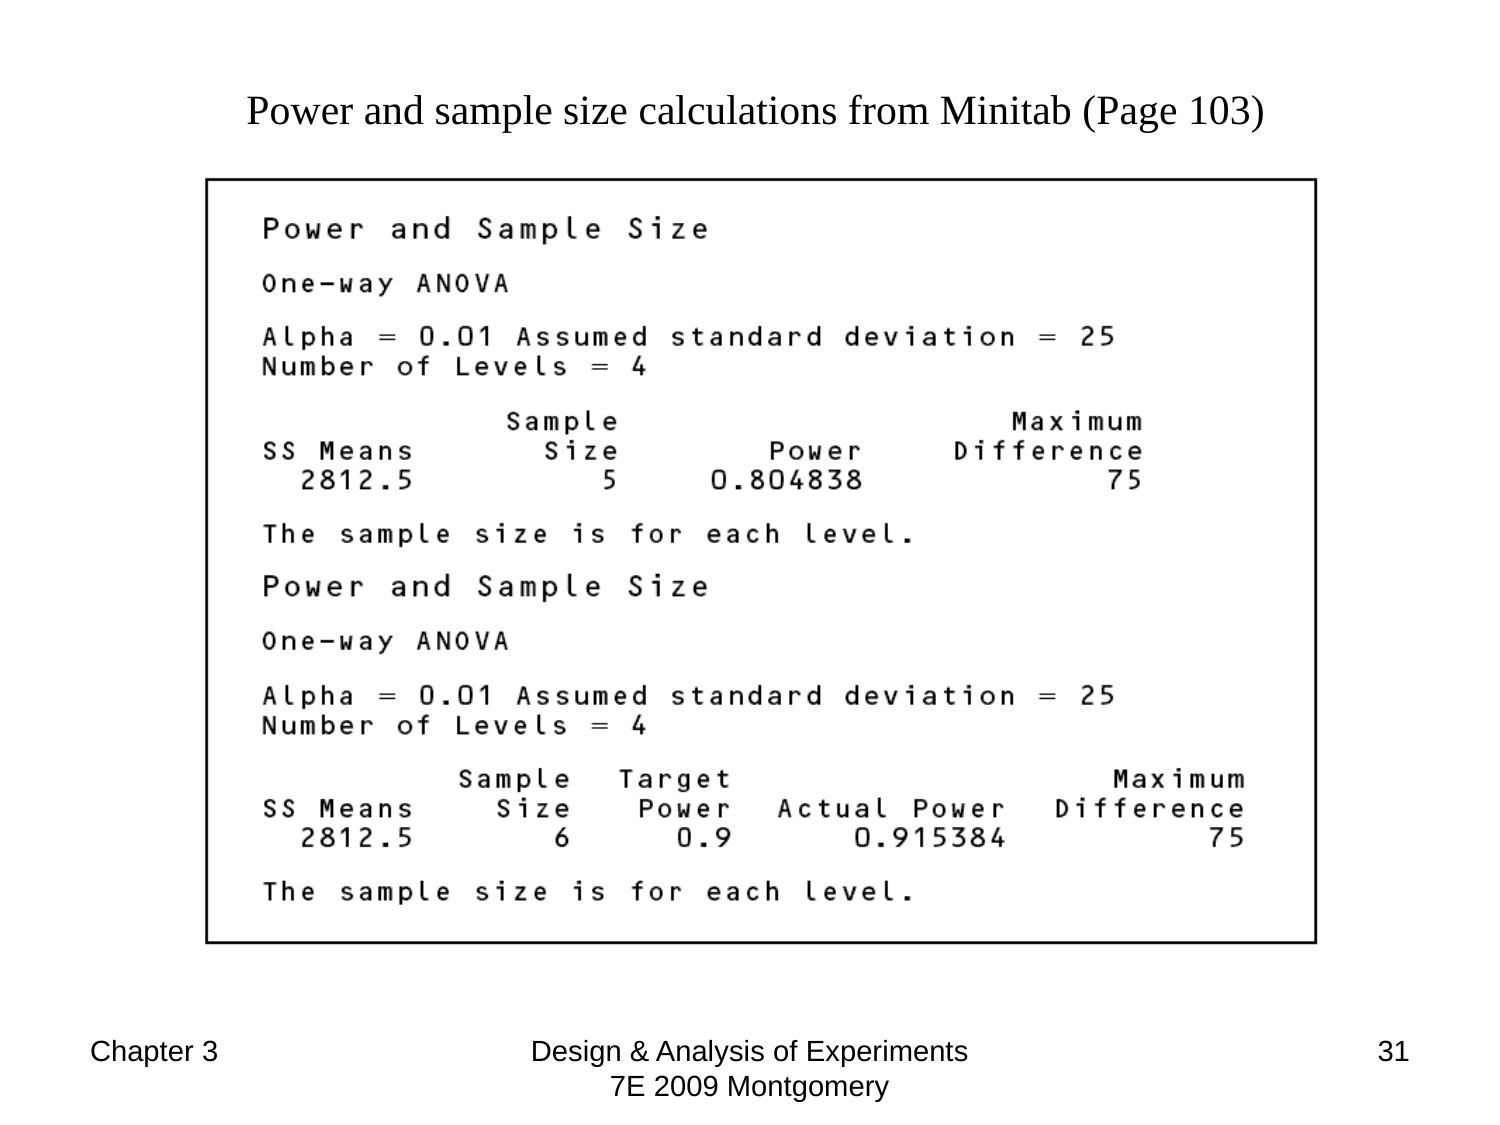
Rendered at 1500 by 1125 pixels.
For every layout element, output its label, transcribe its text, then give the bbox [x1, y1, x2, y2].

footer Design & Analysis of Experiments 7E 2009 Montgomery [512, 1024, 988, 1103]
text_box Power and sample size calculations from Minitab (Page 103) [199, 75, 1313, 140]
slide_number Chapter 3 [74, 1024, 426, 1103]
picture [166, 152, 1376, 995]
slide_number 31 [1074, 1024, 1426, 1103]
